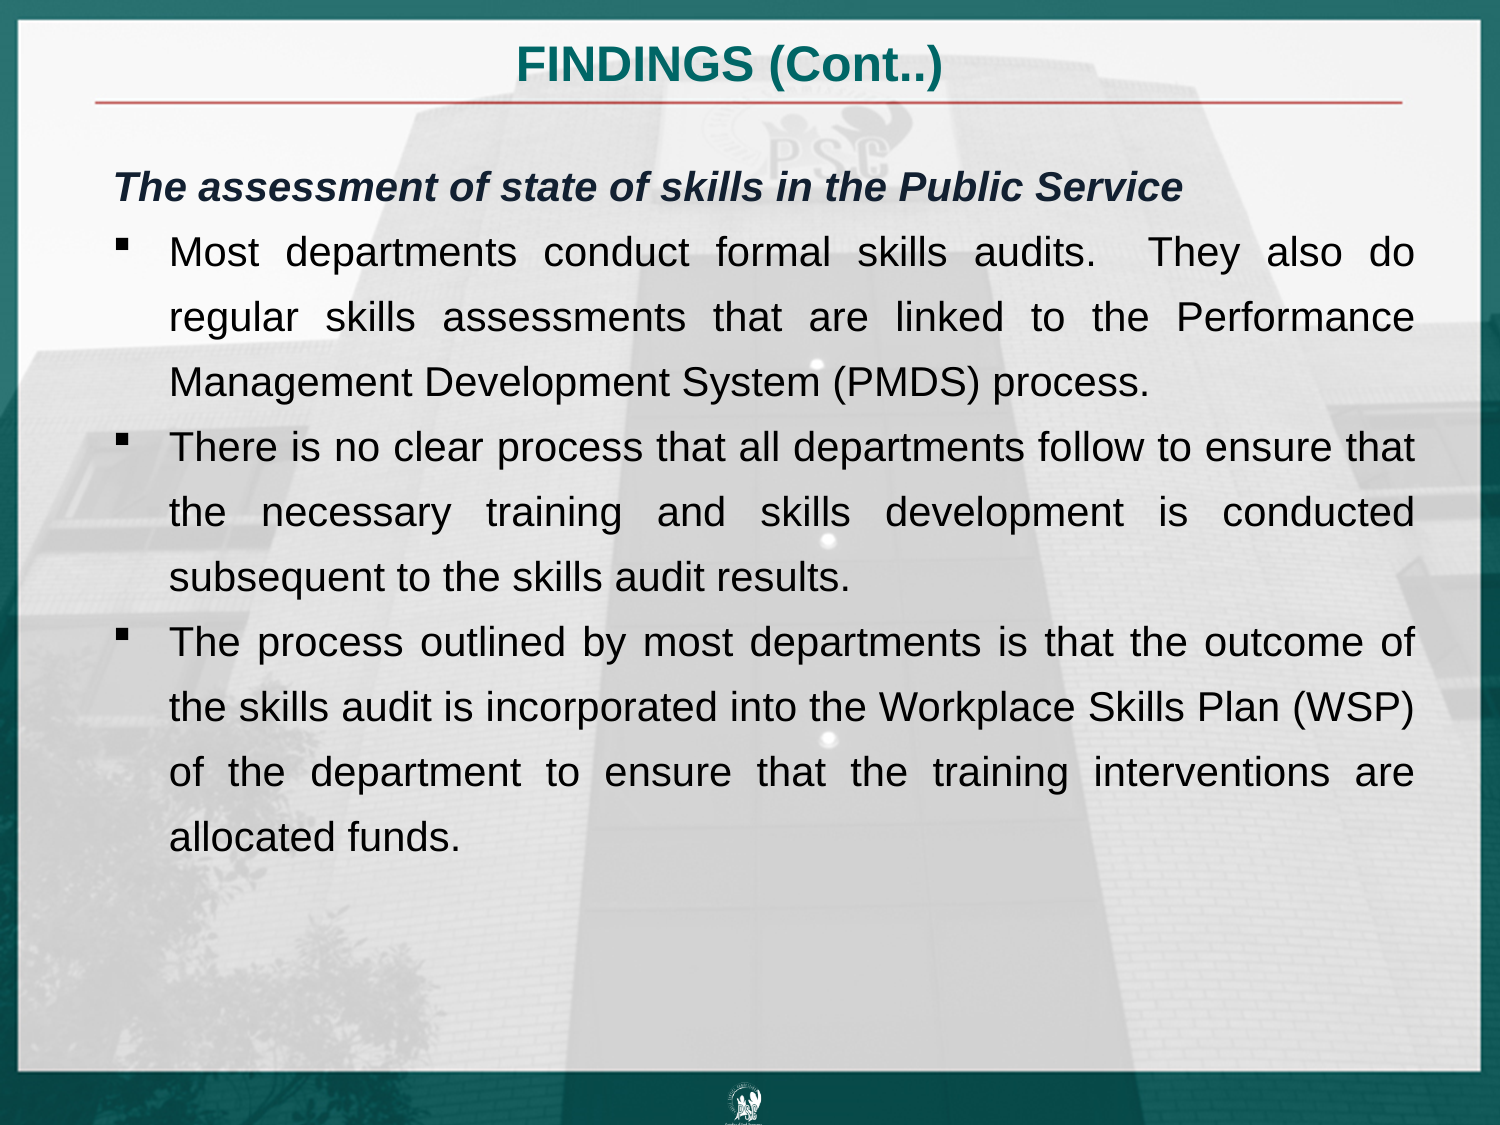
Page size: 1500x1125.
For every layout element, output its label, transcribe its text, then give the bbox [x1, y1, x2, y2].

slide_number 16 [1080, 1012, 1431, 1073]
text_box The assessment of state of skills in the Public Service Most departments conduct formal skills audits. They also do regular skills assessments that are linked to the Performance Management Development System (PMDS) process. There is no clear process that all departments follow to ensure that the necessary training and skills development is conducted subsequent to the skills audit results. The process outlined by most departments is that the outcome of the skills audit is incorporated into the Workplace Skills Plan (WSP) of the department to ensure that the training interventions are allocated funds. [88, 137, 1431, 917]
picture [0, 0, 1500, 1125]
text_box FINDINGS (Cont..) [88, 16, 1402, 101]
